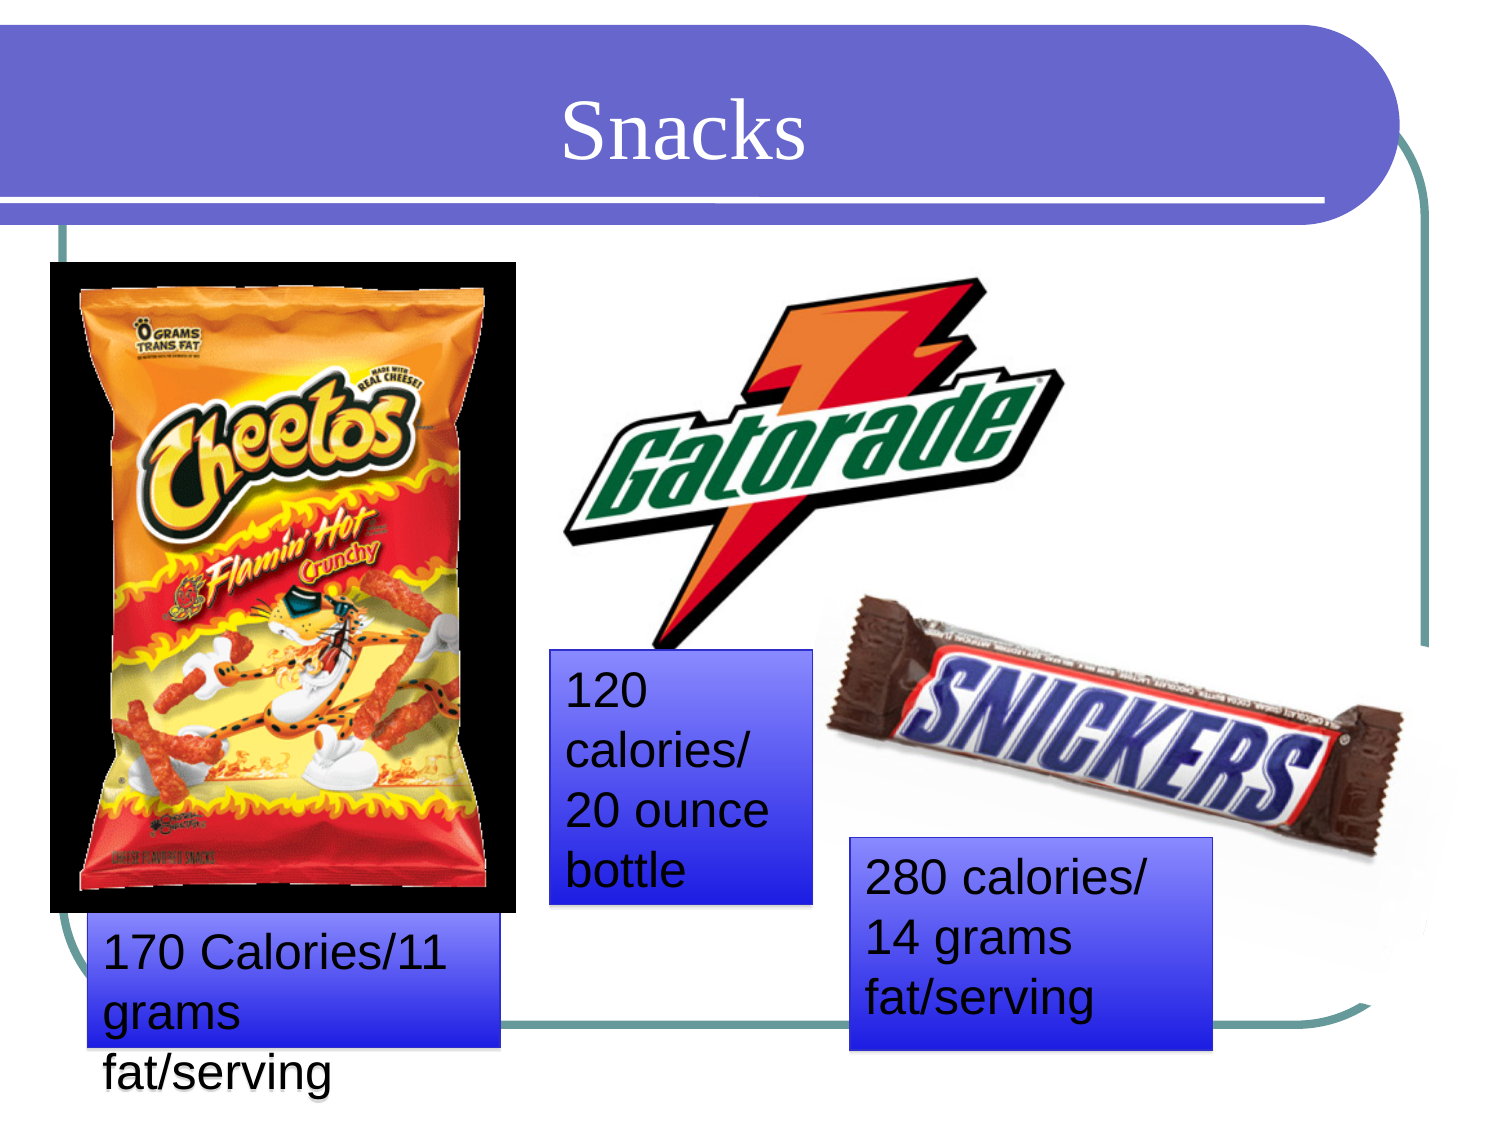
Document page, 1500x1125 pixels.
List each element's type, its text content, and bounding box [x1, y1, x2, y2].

text_box 120 calories/ 20 ounce bottle [549, 696, 789, 905]
text_box 280 calories/ 14 grams fat/serving [849, 951, 1213, 1050]
picture [537, 256, 1487, 1013]
text_box 170 Calories/11 grams fat/serving [87, 922, 500, 1048]
text_box Snacks [225, 72, 1142, 188]
picture [49, 262, 516, 913]
